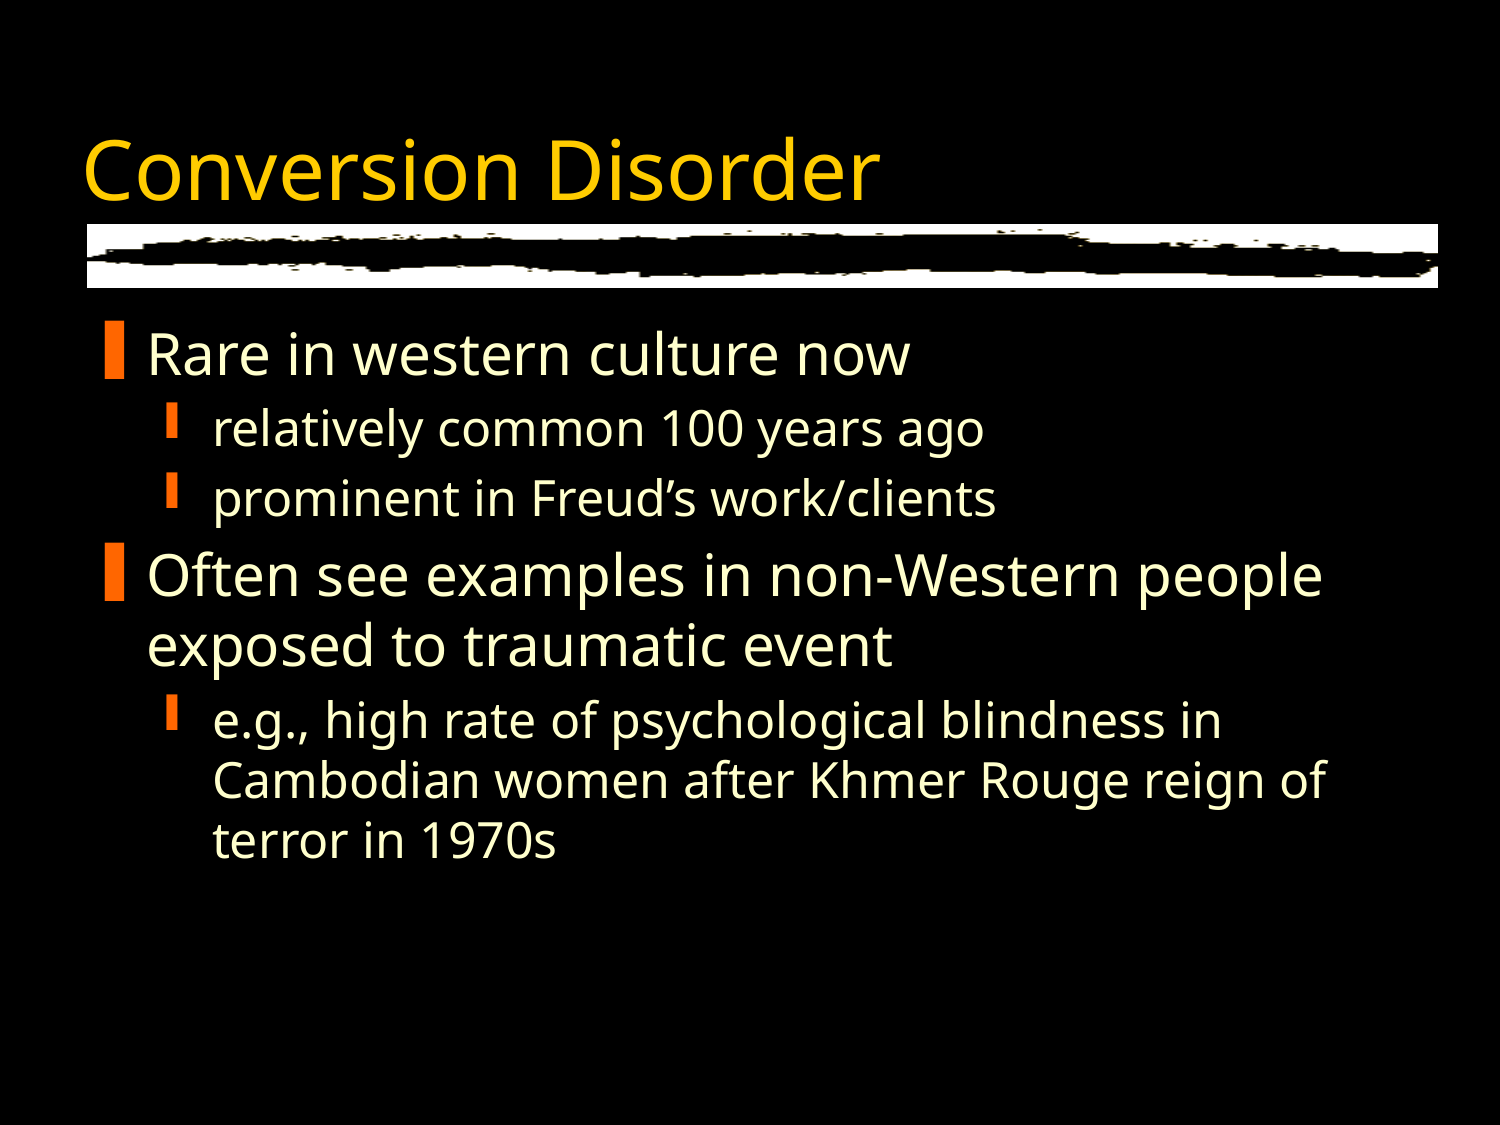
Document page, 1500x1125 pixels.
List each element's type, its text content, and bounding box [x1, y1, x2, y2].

title Conversion Disorder [66, 37, 1342, 226]
list Rare in western culture now relatively common 100 years ago prominent in Freud’s work/clients Often see examples in non-Western people exposed to traumatic event e.g., high rate of psychological blindness in Cambodian women after Khmer Rouge reign of terror in 1970s [74, 309, 1417, 994]
